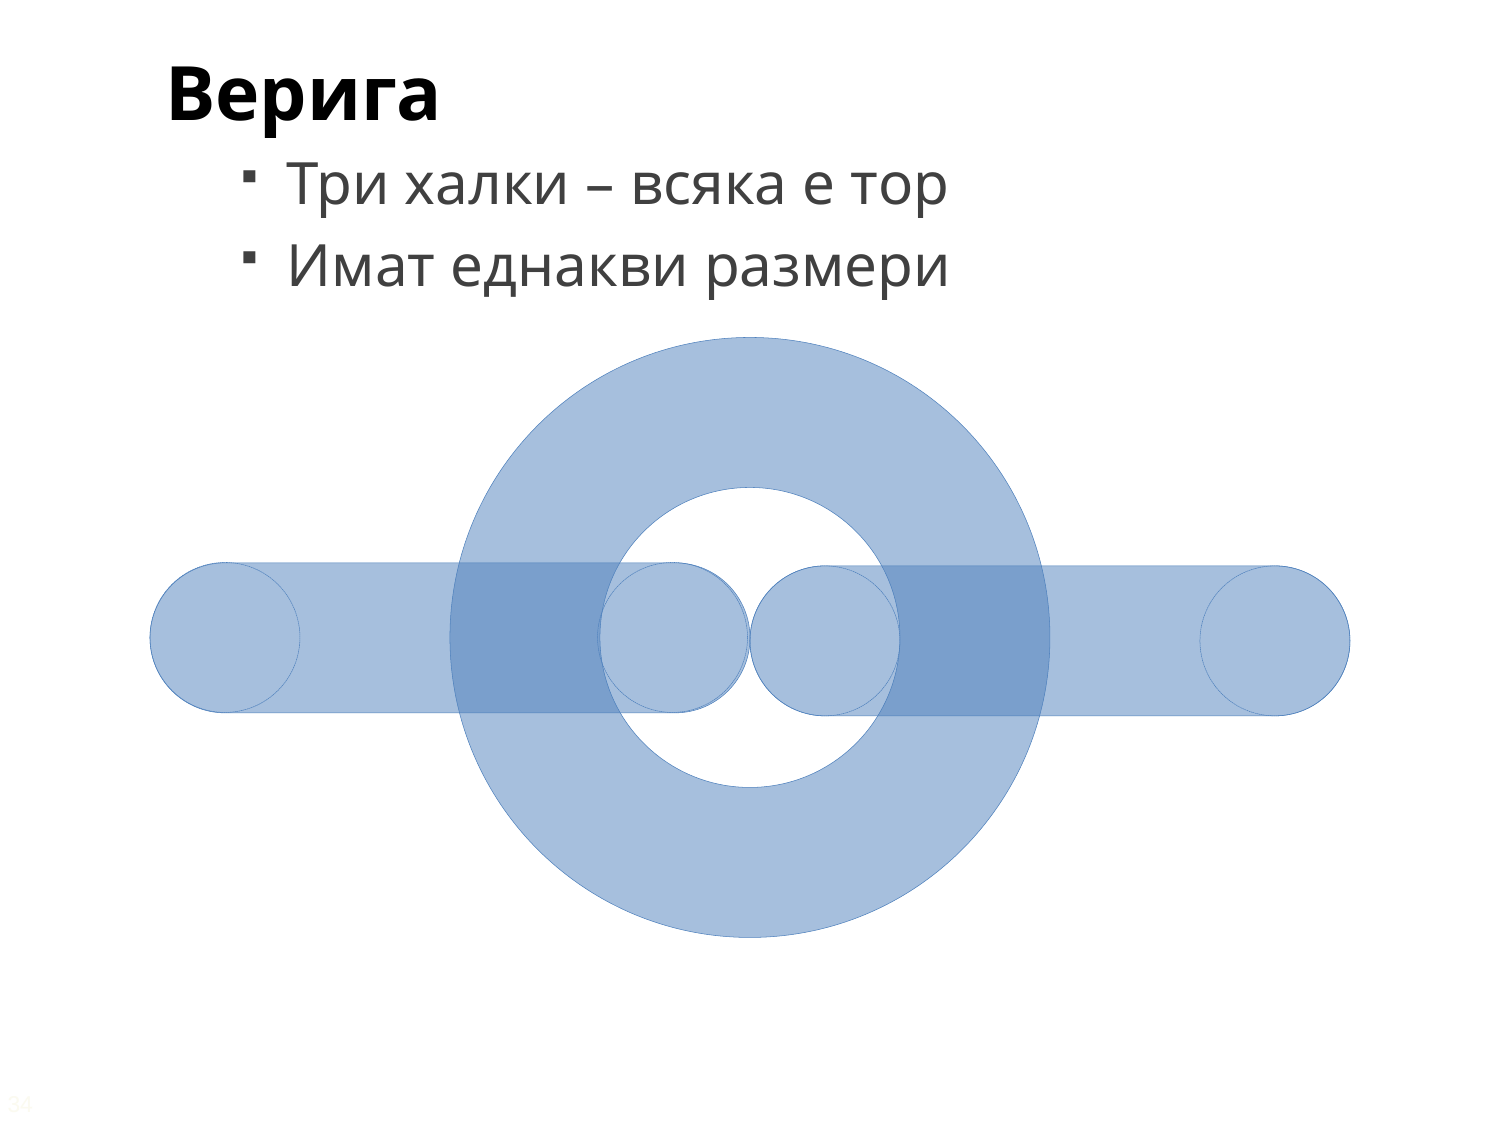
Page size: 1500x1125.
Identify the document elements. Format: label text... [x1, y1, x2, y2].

text_box [831, 563, 1269, 718]
text_box [682, 654, 750, 715]
text_box [1197, 563, 1353, 718]
text_box [747, 563, 903, 718]
text_box [702, 565, 750, 622]
text_box [147, 560, 303, 715]
text_box [457, 715, 1042, 940]
list Верига Три халки – всяка е тор Имат еднакви размери [150, 37, 1488, 1113]
text_box [234, 560, 663, 715]
text_box [595, 560, 750, 715]
text_box [457, 335, 1043, 563]
